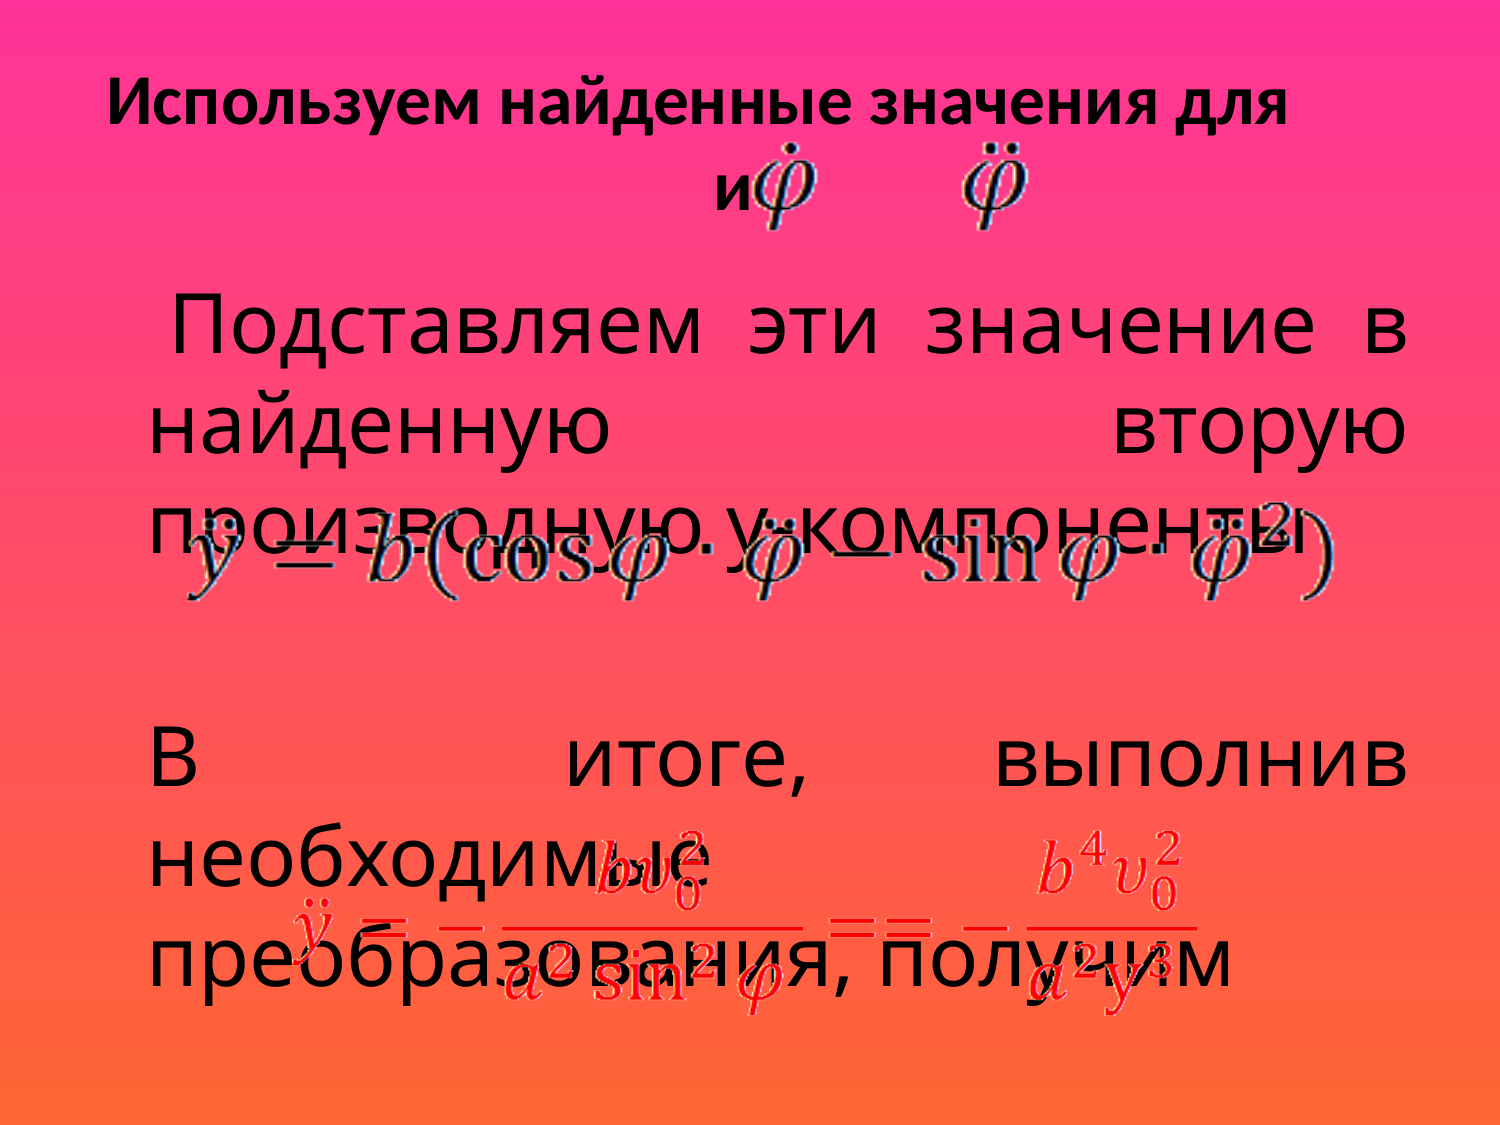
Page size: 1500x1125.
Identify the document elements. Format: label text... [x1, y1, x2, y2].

picture [749, 116, 821, 256]
picture [292, 820, 1197, 1030]
picture [960, 116, 1032, 256]
title Используем найденные значения для и [75, 45, 1425, 233]
picture [187, 491, 1340, 622]
list Подставляем эти значение в найденную вторую производную у-компоненты В итоге, выполнив необходимые преобразования, получим [75, 262, 1425, 1043]
